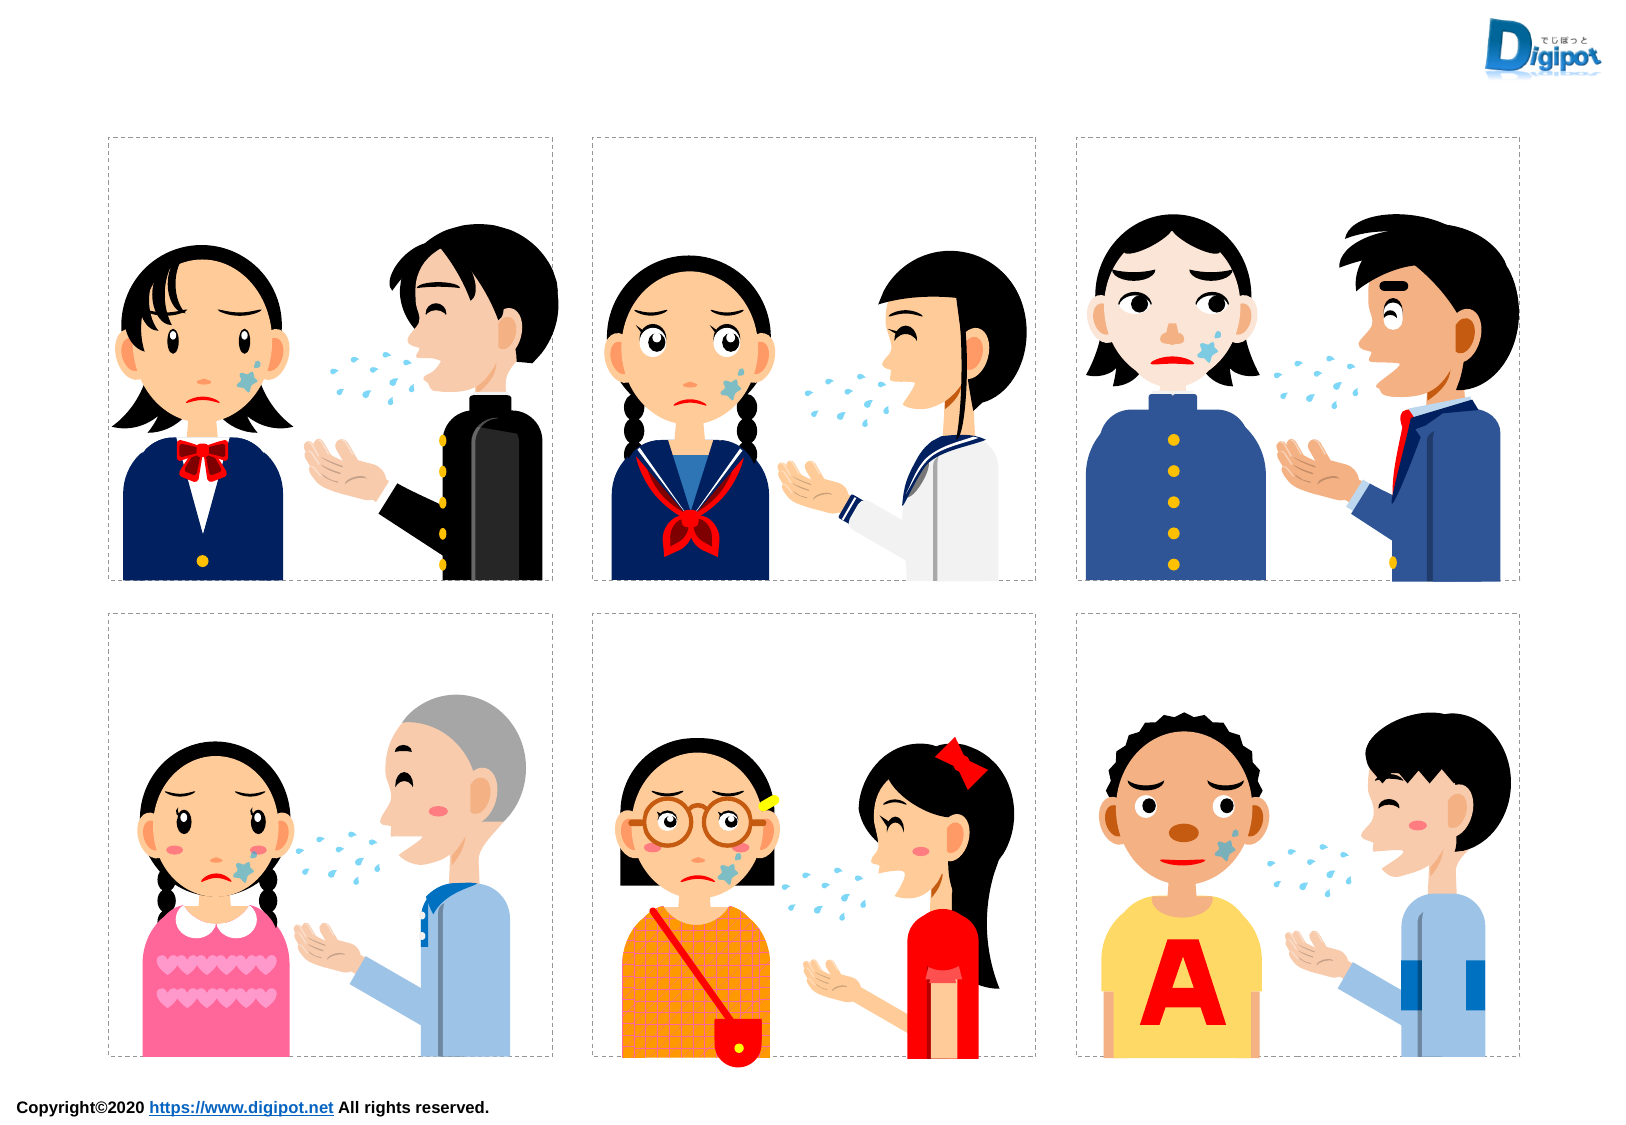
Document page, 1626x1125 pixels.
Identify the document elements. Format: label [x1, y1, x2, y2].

picture [1485, 18, 1602, 82]
text_box [604, 250, 1028, 582]
text_box [1085, 214, 1519, 582]
text_box [1099, 712, 1511, 1059]
text_box [138, 694, 526, 1057]
text_box [111, 214, 558, 581]
text_box [615, 738, 1015, 1068]
